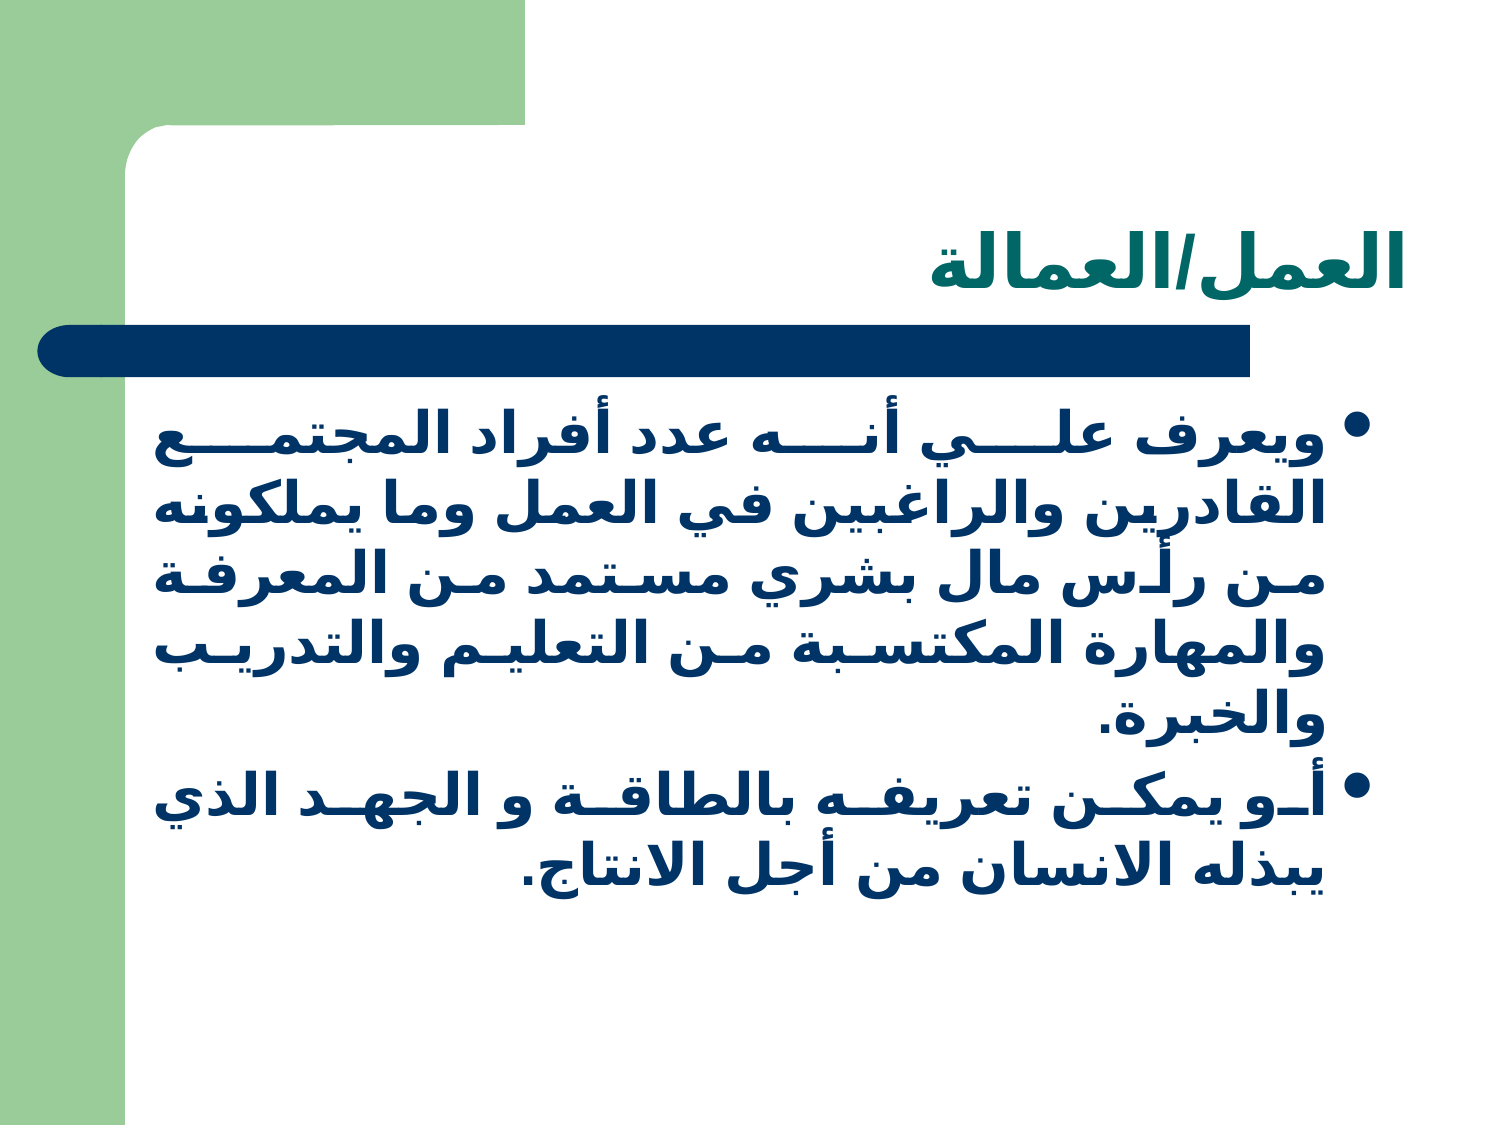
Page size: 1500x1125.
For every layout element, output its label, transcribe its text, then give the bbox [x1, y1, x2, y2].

title العمل/العمالة [125, 125, 1425, 313]
list ويعرف علي أنه عدد أفراد المجتمع القادرين والراغبين في العمل وما يملكونه من رأس مال بشري مستمد من المعرفة والمهارة المكتسبة من التعليم والتدريب والخبرة. أو يمكن تعريفه بالطاقة و الجهد الذي يبذله الانسان من أجل الانتاج. [137, 387, 1400, 999]
